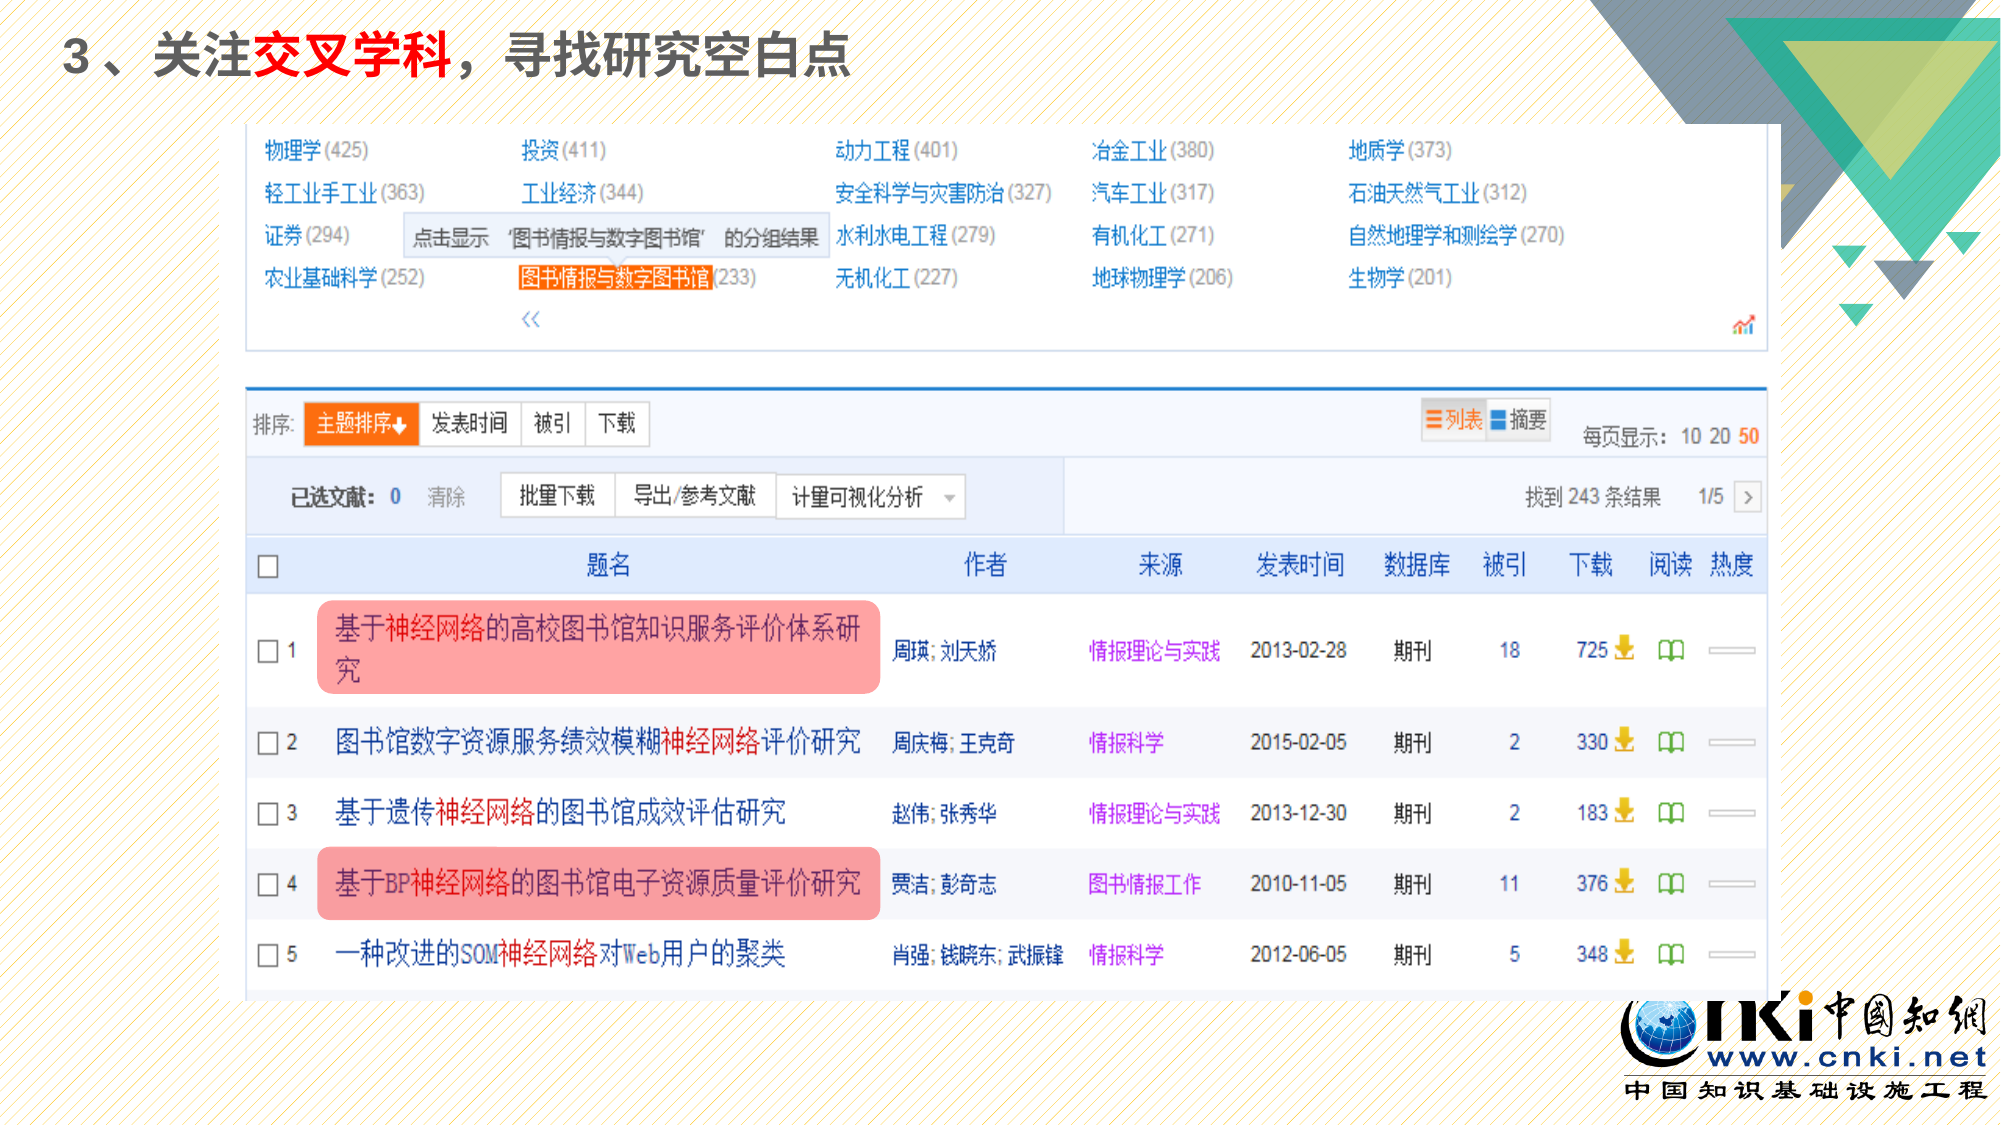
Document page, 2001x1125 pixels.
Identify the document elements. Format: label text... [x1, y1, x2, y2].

text_box 3、关注交叉学科，寻找研究空白点 [47, 16, 1293, 92]
picture [219, 124, 2001, 1125]
